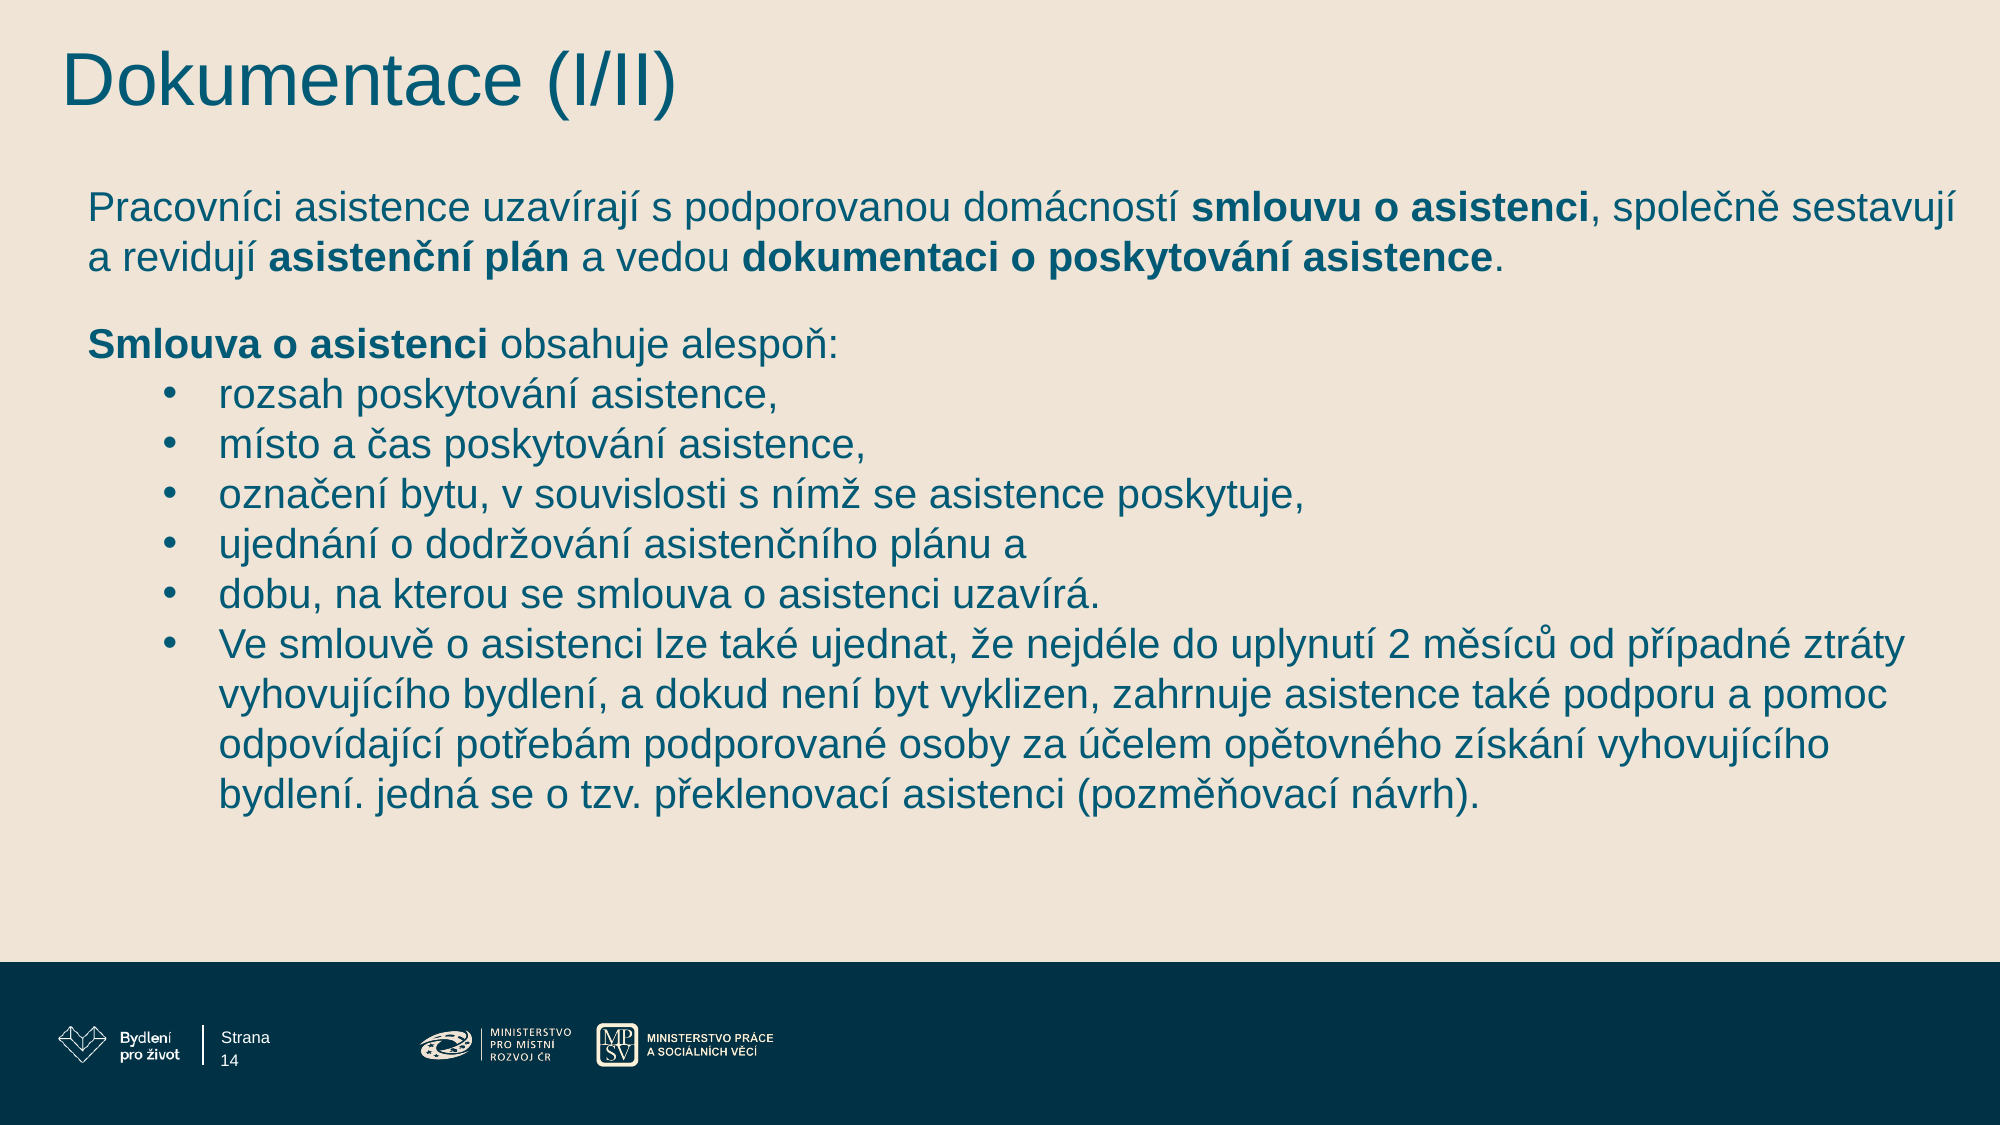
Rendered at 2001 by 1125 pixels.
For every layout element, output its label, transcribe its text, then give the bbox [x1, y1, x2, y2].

picture [422, 1042, 458, 1059]
picture [425, 1032, 472, 1055]
picture [648, 1035, 658, 1041]
text_box Dokumentace (I/II) [46, 22, 1767, 128]
picture [121, 1032, 131, 1042]
picture [121, 1052, 126, 1062]
text_box [0, 962, 2000, 1125]
picture [148, 1049, 157, 1059]
text_box Strana [206, 1019, 340, 1054]
text_box Pracovníci asistence uzavírají s podporovanou domácností smlouvu o asistenci, společně sestavují a revidují asistenční plán a vedou dokumentaci o poskytování asistence. Smlouva o asistenci obsahuje alespoň: rozsah poskytování asistence, místo a čas poskytování asistence, označení bytu, v souvislosti s nímž se asistence poskytuje, ujednání o dodržování asistenčního plánu a dobu, na kterou se smlouva o asistenci uzavírá. Ve smlouvě o asistenci lze také ujednat, že nejdéle do uplynutí 2 měsíců od případné ztráty vyhovujícího bydlení, a dokud není byt vyklizen, zahrnuje asistence také podporu a pomoc odpovídající potřebám podporované osoby za účelem opětovného získání vyhovujícího bydlení. jedná se o tzv. překlenovací asistenci (pozměňovací návrh). [58, 171, 1973, 825]
picture [597, 1024, 638, 1066]
text_box 14 [204, 1041, 254, 1078]
